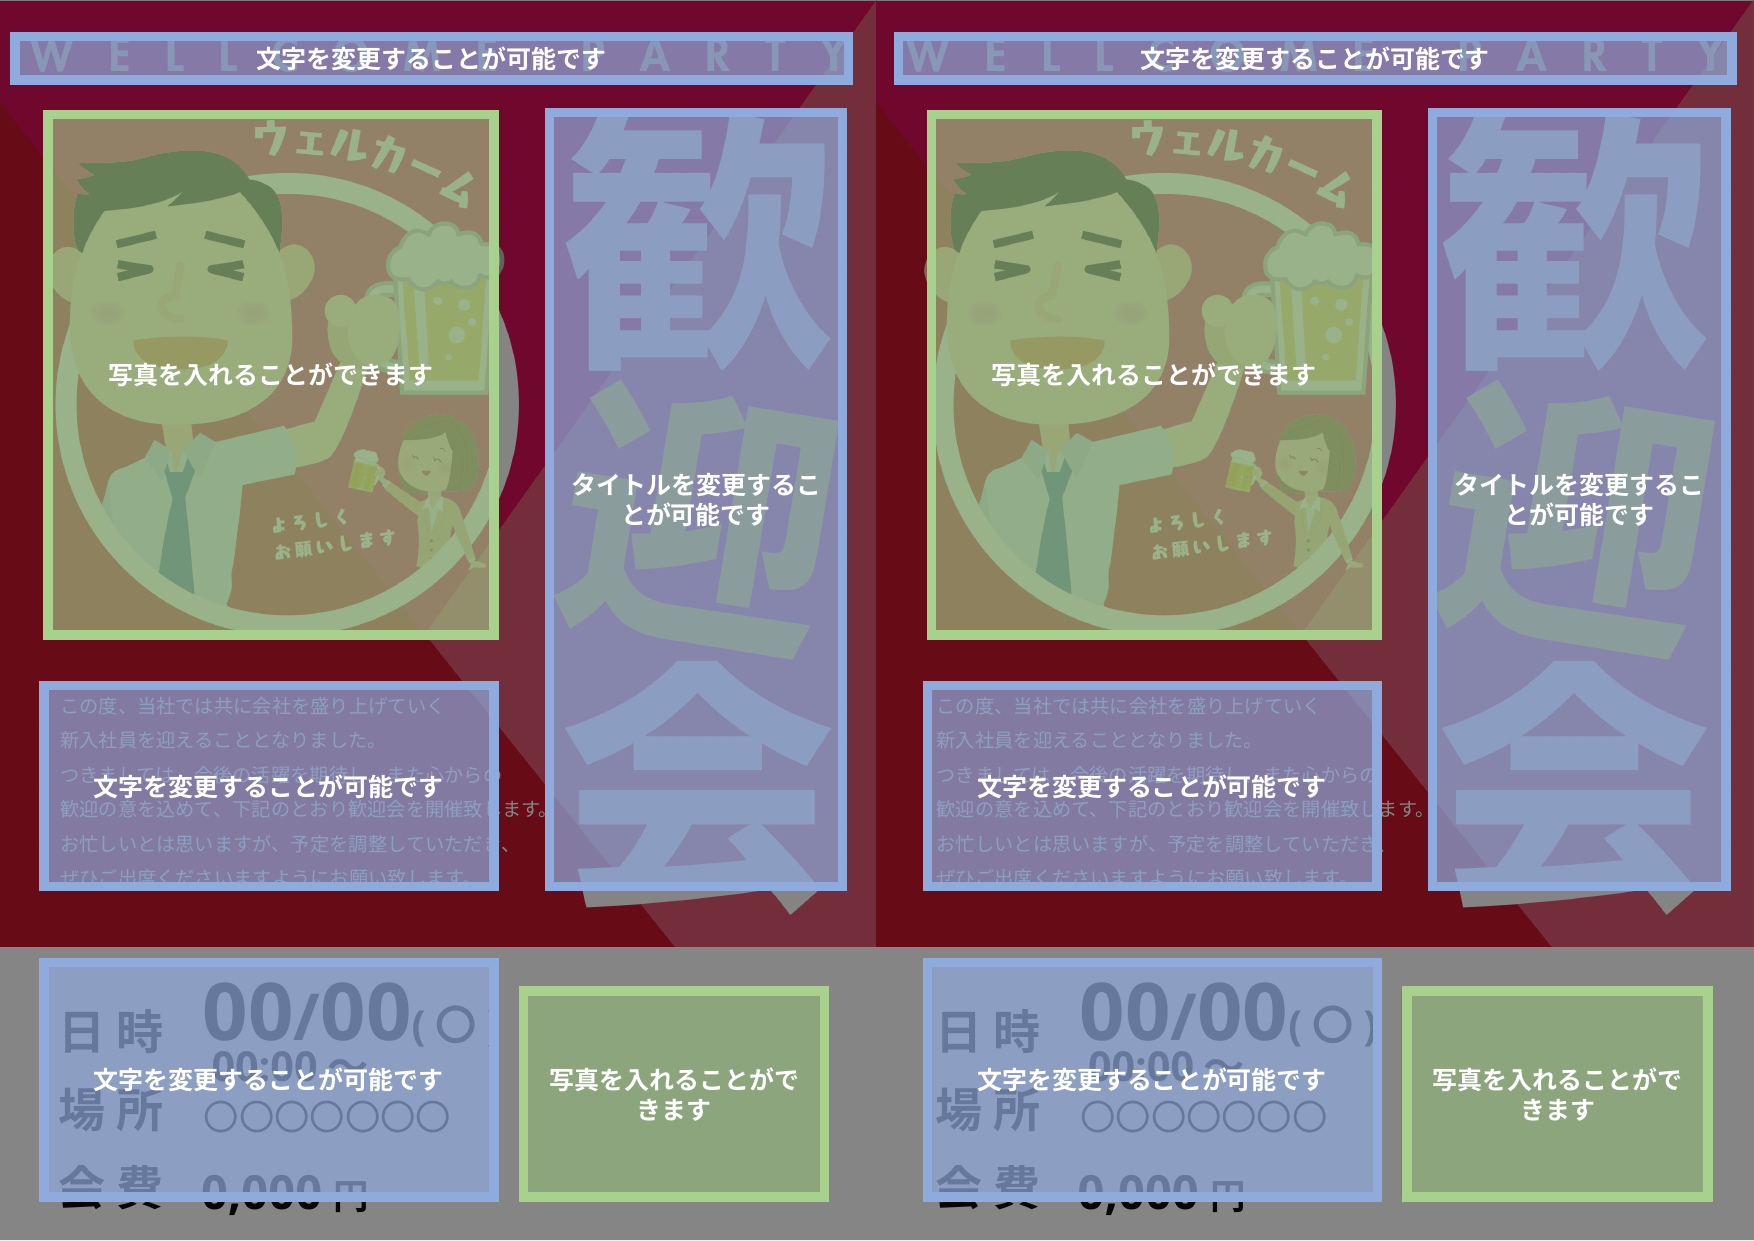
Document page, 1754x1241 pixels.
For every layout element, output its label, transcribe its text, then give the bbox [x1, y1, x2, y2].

picture [47, 119, 519, 636]
text_box [0, 0, 1754, 1241]
text_box 文字を変更することが可能です [926, 961, 1378, 1198]
picture [1430, 112, 1715, 915]
text_box 文字を変更することが可能です [14, 36, 850, 81]
text_box 写真を入れることができます [1406, 990, 1709, 1198]
text_box 写真を入れることができます [930, 114, 1378, 119]
text_box タイトルを変更することが可能です [839, 112, 844, 888]
text_box 写真を入れることができます [523, 990, 826, 1198]
text_box 写真を入れることができます [47, 114, 495, 119]
text_box タイトルを変更することが可能です [548, 112, 553, 888]
text_box 文字を変更することが可能です [43, 684, 495, 888]
text_box 文字を変更することが可能です [926, 684, 1378, 888]
picture [553, 112, 839, 915]
text_box 文字を変更することが可能です [897, 36, 1733, 81]
picture [905, 36, 1724, 72]
picture [29, 36, 847, 72]
picture [924, 119, 1396, 636]
text_box タイトルを変更することが可能です [1715, 112, 1727, 888]
text_box 文字を変更することが可能です [43, 961, 495, 1198]
